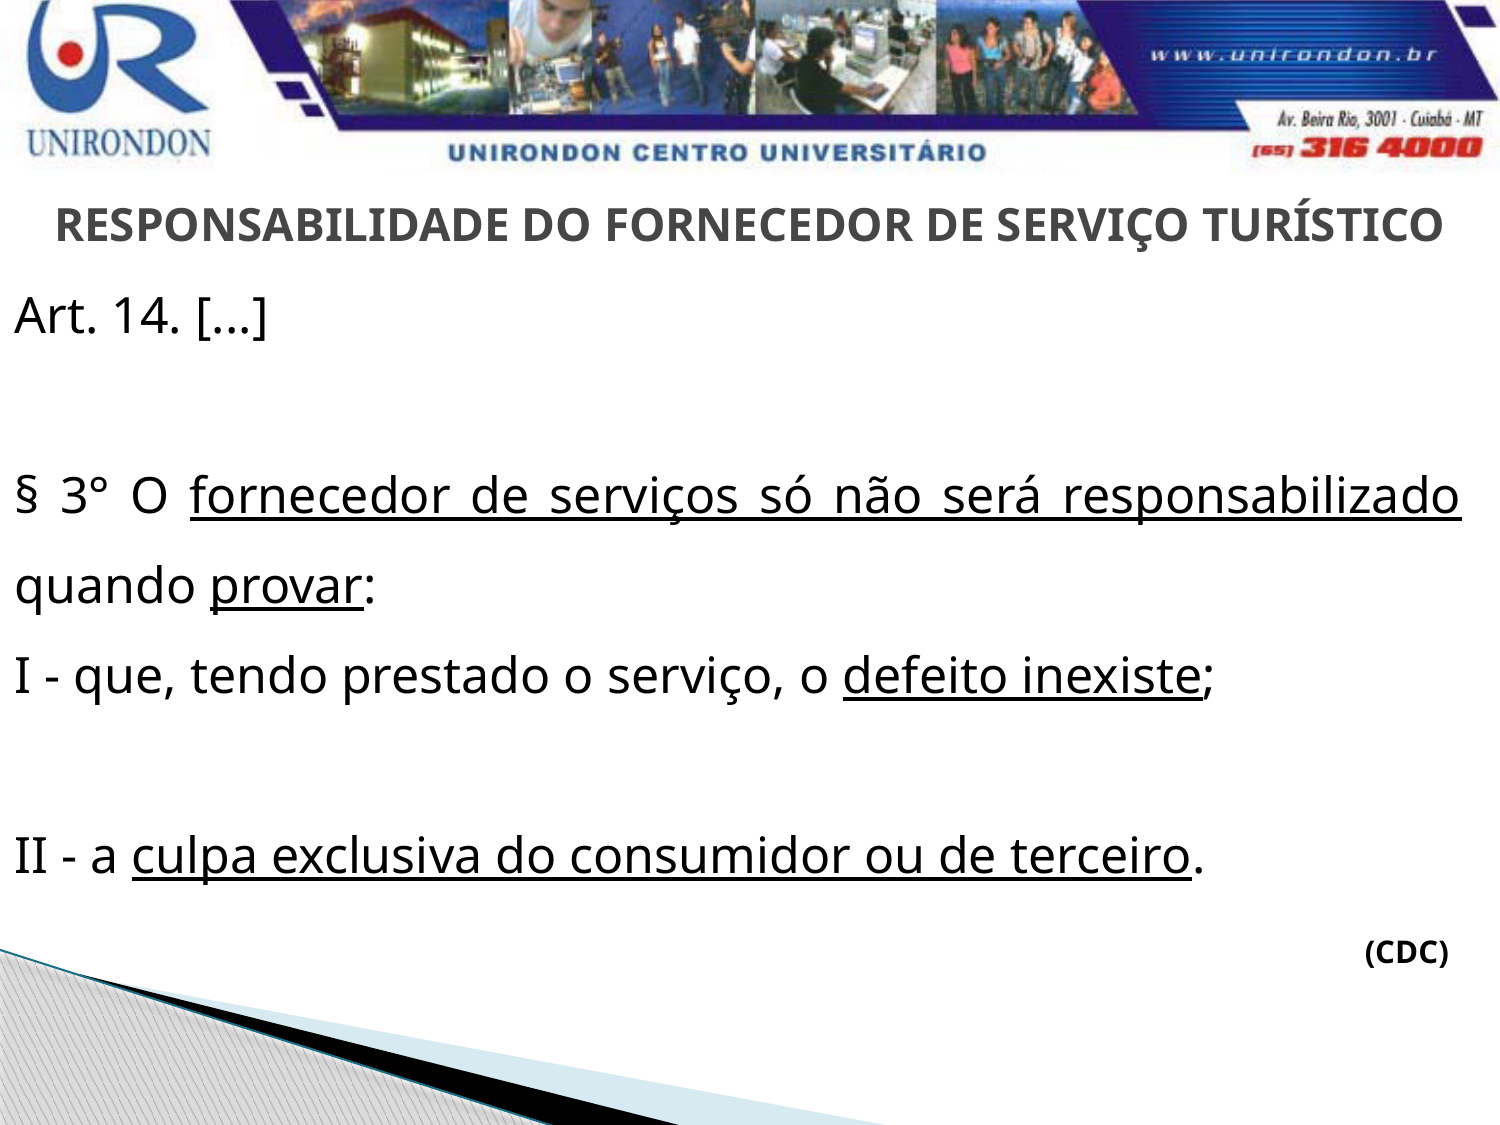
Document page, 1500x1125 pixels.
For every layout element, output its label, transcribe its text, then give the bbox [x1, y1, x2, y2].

title RESPONSABILIDADE DO FORNECEDOR DE SERVIÇO TURÍSTICO [0, 183, 1500, 270]
picture [0, 0, 1500, 174]
list Art. 14. [...] § 3° O fornecedor de serviços só não será responsabilizado quando provar: I - que, tendo prestado o serviço, o defeito inexiste; II - a culpa exclusiva do consumidor ou de terceiro. (CDC) [0, 246, 1477, 1079]
